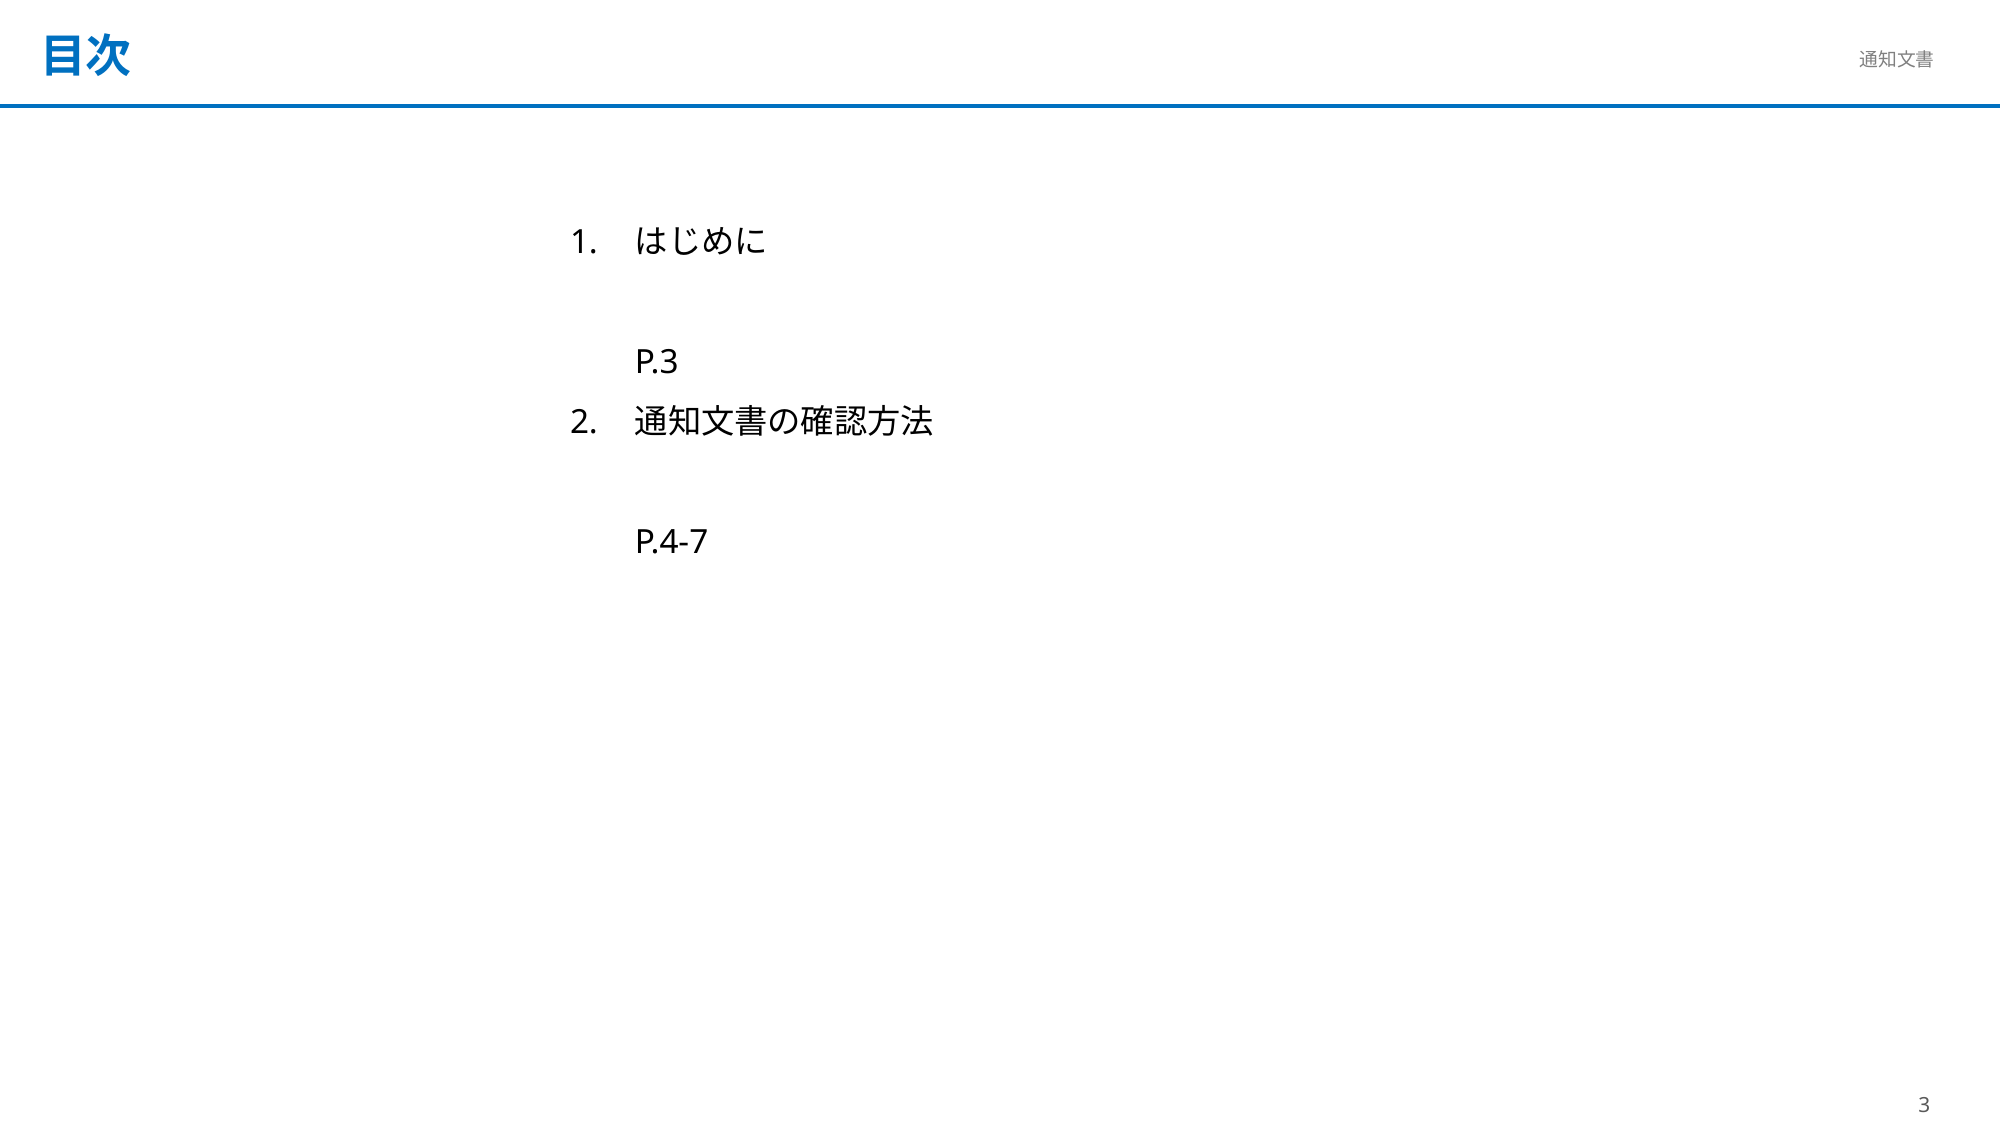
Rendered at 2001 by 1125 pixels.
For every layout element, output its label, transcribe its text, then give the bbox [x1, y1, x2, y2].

text_box 目次 [25, 17, 1283, 92]
text_box はじめに P.3 通知文書の確認方法 P.4‐7 [531, 193, 1469, 1062]
